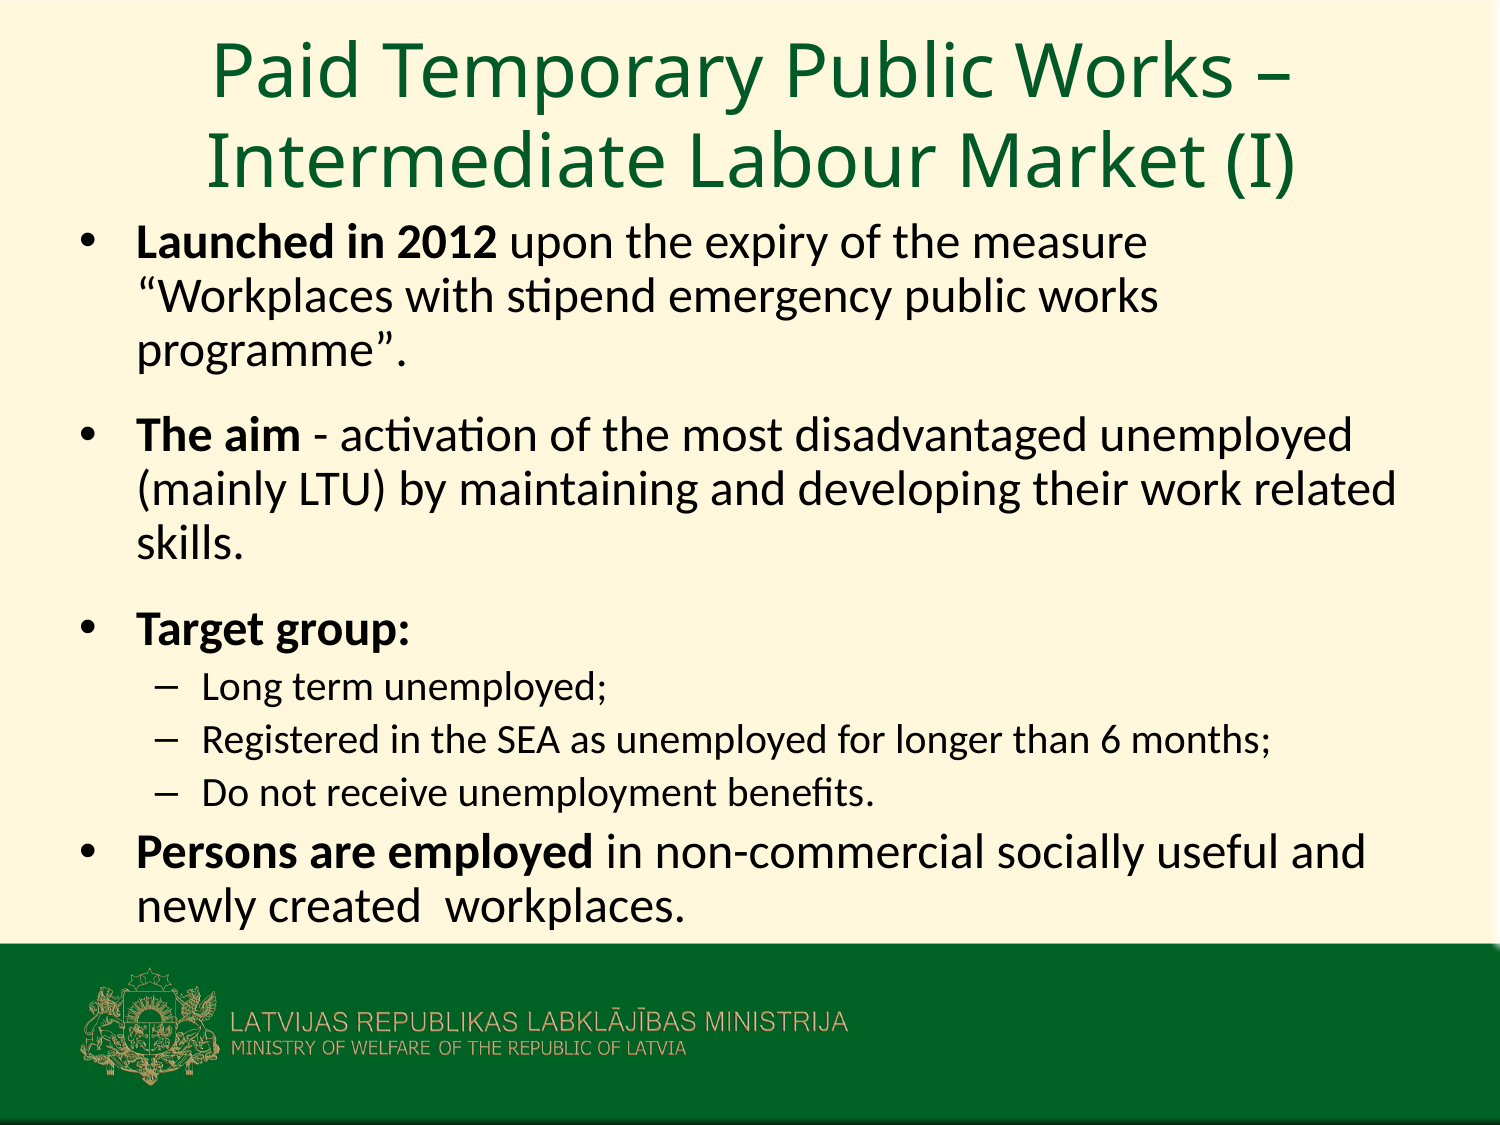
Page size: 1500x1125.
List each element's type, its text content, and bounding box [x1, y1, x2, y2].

title Paid Temporary Public Works – Intermediate Labour Market (I) [76, 18, 1428, 207]
picture [0, 0, 1500, 1125]
list Launched in 2012 upon the expiry of the measure “Workplaces with stipend emergency public works programme”. The aim - activation of the most disadvantaged unemployed (mainly LTU) by maintaining and developing their work related skills. Target group: Long term unemployed; Registered in the SEA as unemployed for longer than 6 months; Do not receive unemployment benefits. Persons are employed in non-commercial socially useful and newly created workplaces. [64, 207, 1416, 951]
